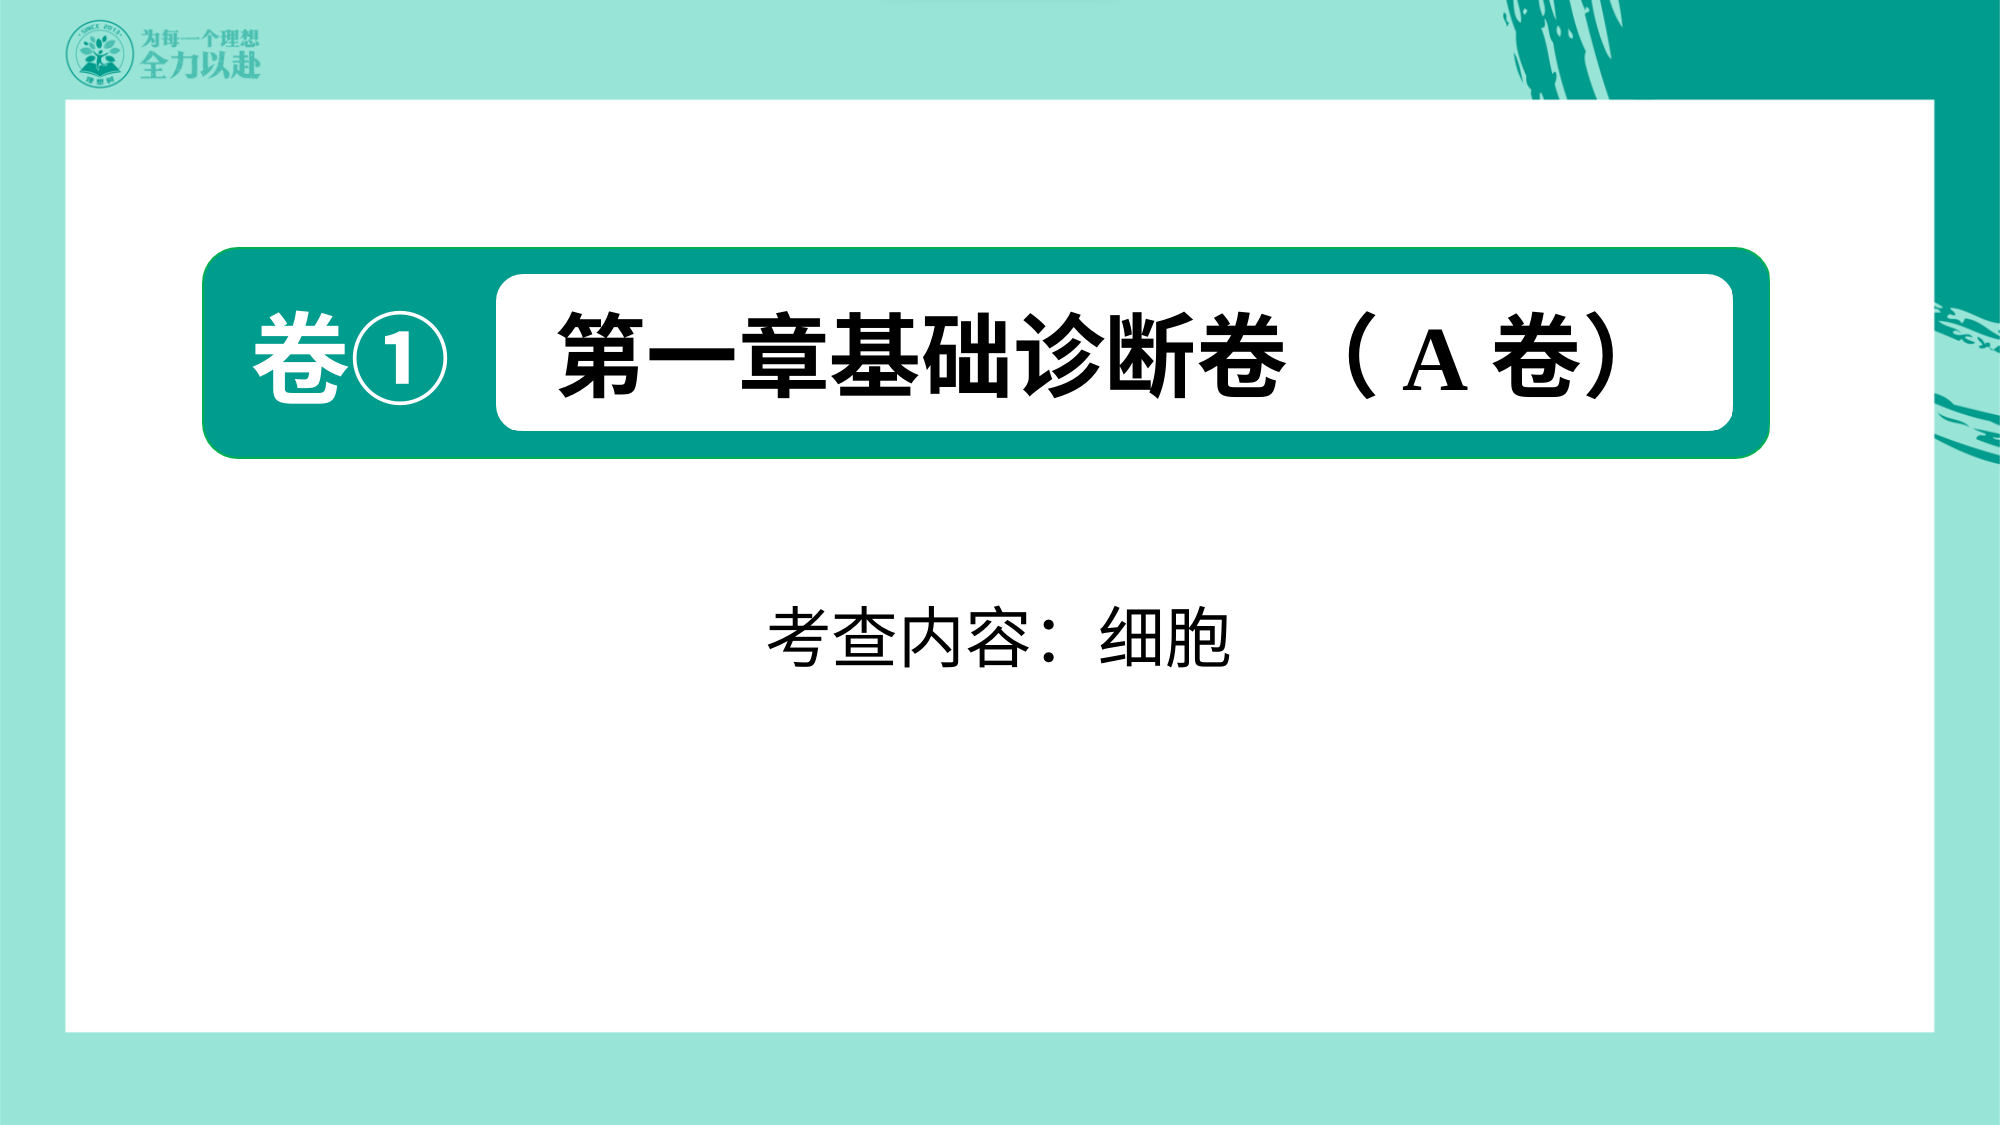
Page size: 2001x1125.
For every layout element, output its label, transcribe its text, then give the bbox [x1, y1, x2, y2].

text_box 卷① [202, 253, 498, 455]
picture [0, 0, 2000, 1125]
text_box 第一章基础诊断卷（A卷） [496, 274, 1733, 431]
text_box 考查内容：细胞 [61, 536, 1937, 732]
